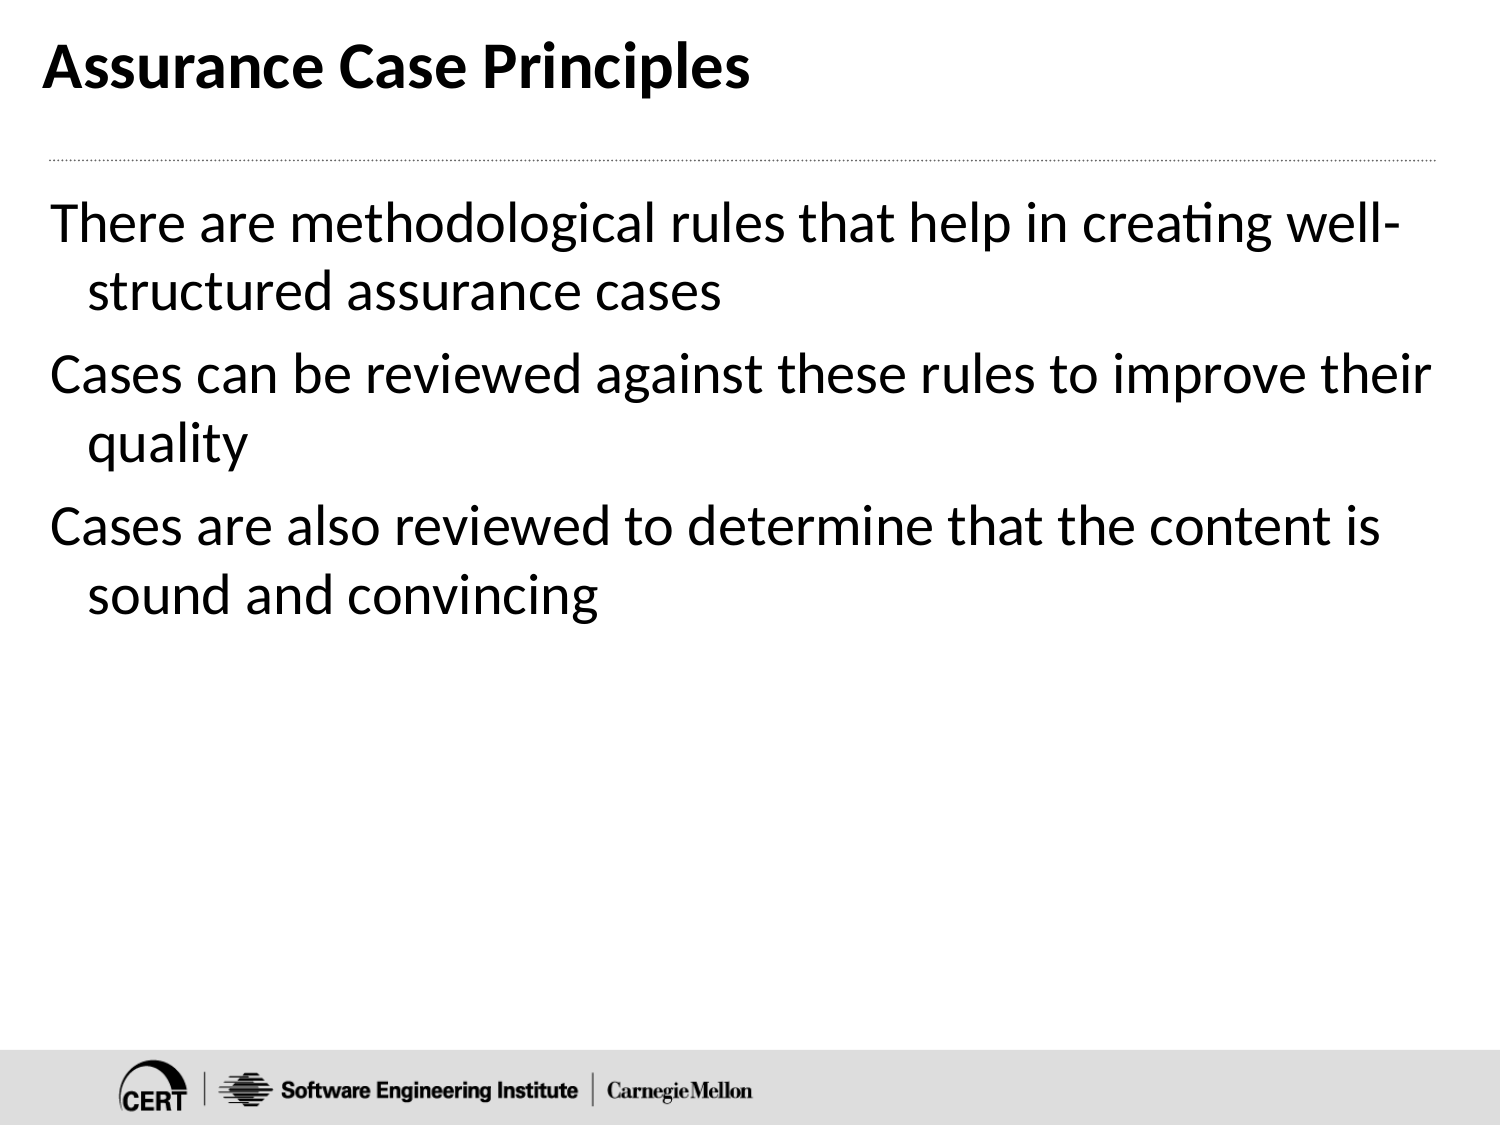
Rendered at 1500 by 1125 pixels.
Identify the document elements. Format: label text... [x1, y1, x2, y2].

picture [102, 1056, 765, 1117]
list There are methodological rules that help in creating well-structured assurance cases Cases can be reviewed against these rules to improve their quality Cases are also reviewed to determine that the content is sound and convincing [49, 187, 1438, 1001]
title Assurance Case Principles [42, 37, 1434, 155]
